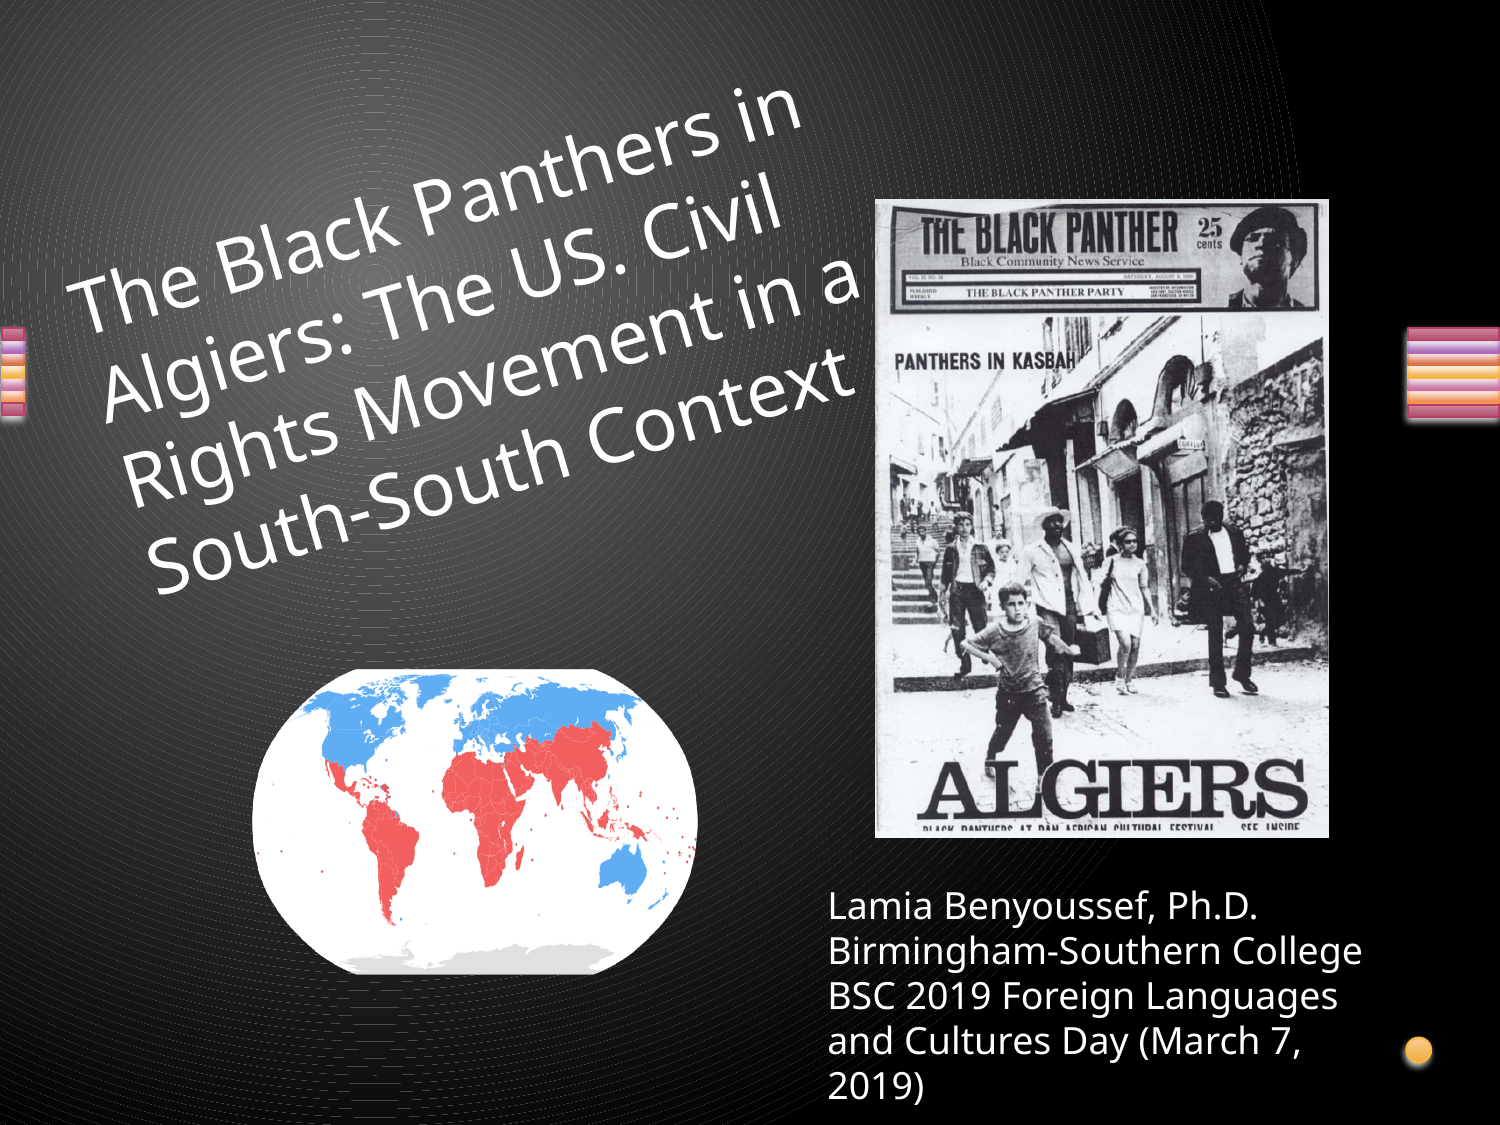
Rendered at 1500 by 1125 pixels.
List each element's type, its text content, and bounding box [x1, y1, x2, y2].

picture [874, 199, 1329, 838]
title The Black Panthers in Algiers: The US. Civil Rights Movement in a South-South Context [0, 0, 988, 710]
picture [249, 665, 701, 979]
text_box Lamia Benyoussef, Ph.D. Birmingham-Southern College BSC 2019 Foreign Languages and Cultures Day (March 7, 2019) [812, 874, 1388, 1115]
list [150, 312, 1375, 1005]
